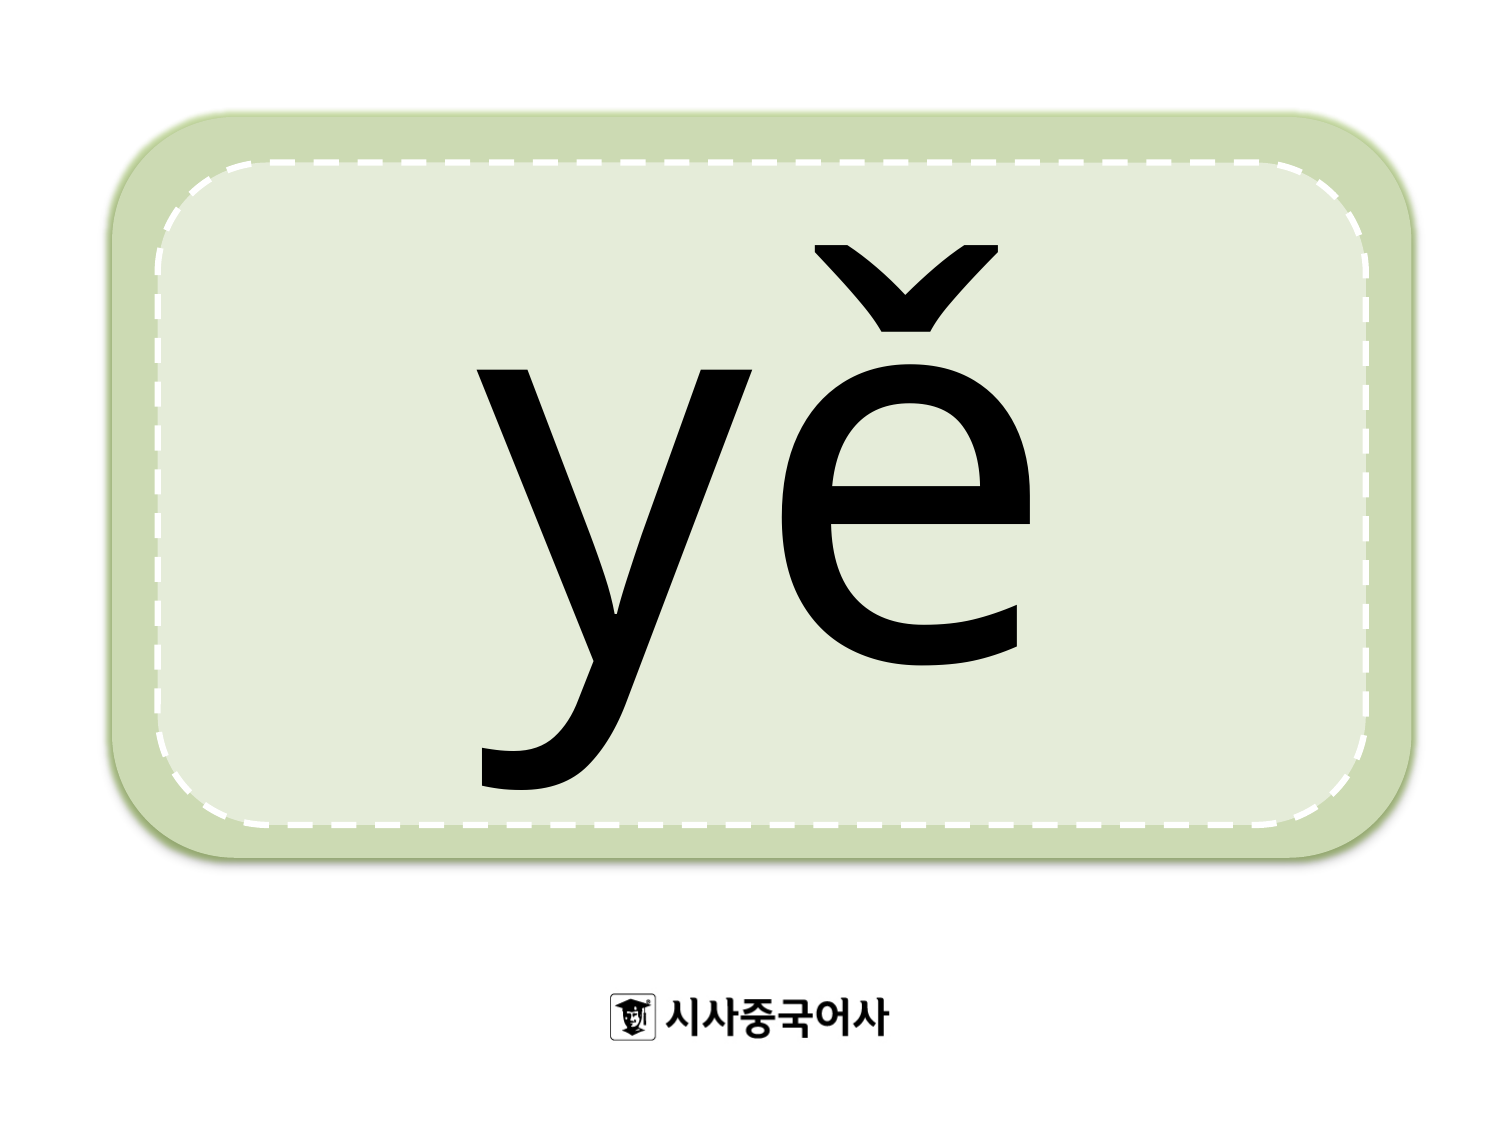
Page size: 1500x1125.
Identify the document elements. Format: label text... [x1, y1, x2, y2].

text_box yě [162, 112, 1371, 776]
picture [602, 987, 898, 1047]
